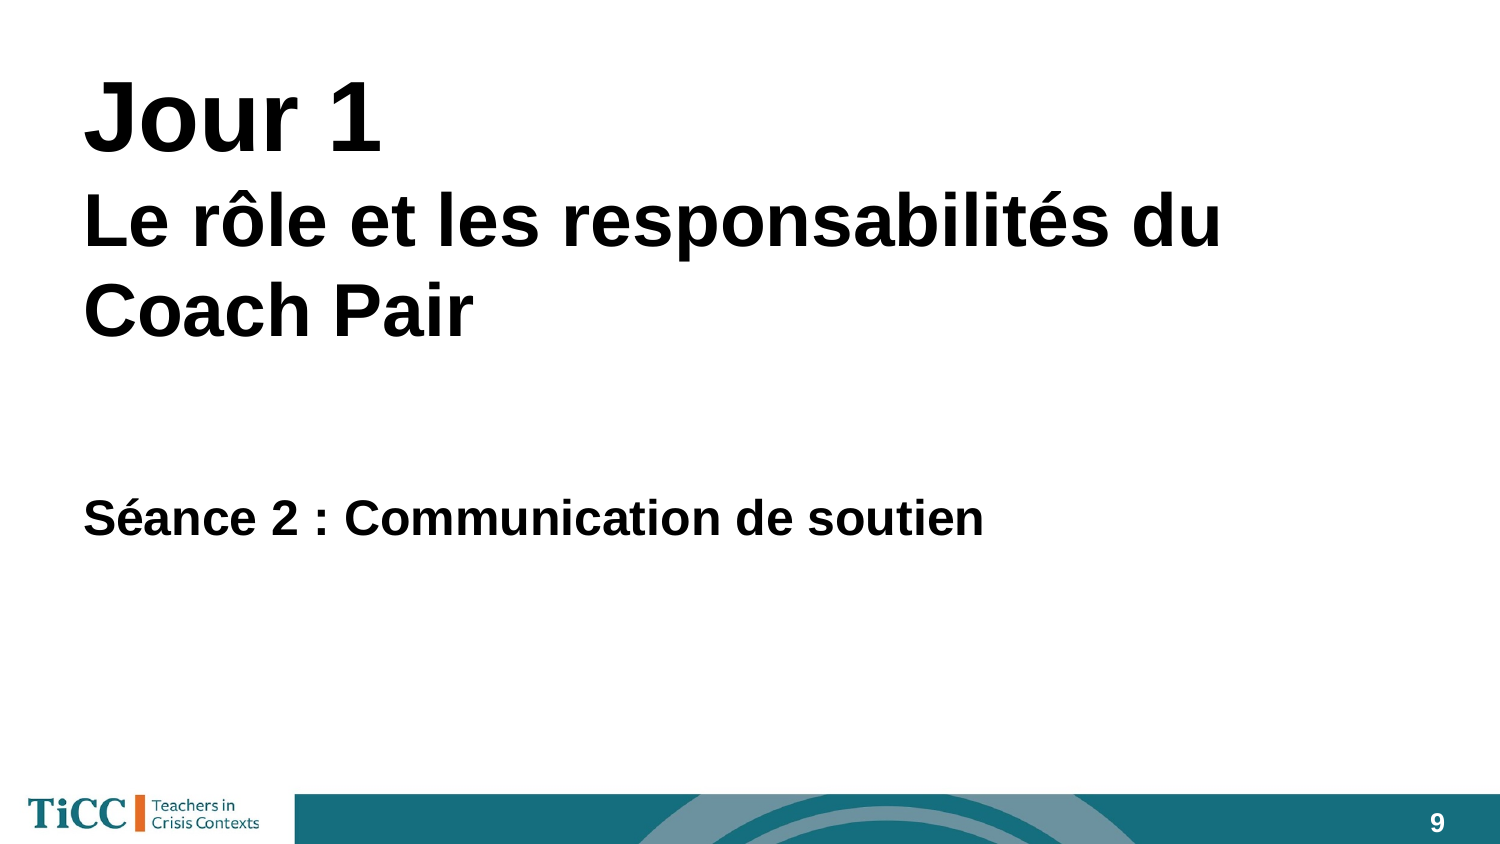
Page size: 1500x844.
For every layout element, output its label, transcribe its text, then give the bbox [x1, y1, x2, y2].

title Jour 1 Le rôle et les responsabilités du Coach Pair [68, 90, 1500, 367]
slide_number ‹#› [1122, 798, 1460, 844]
picture [0, 0, 1500, 844]
subtitle Séance 2 : Communication de soutien [68, 457, 1500, 575]
